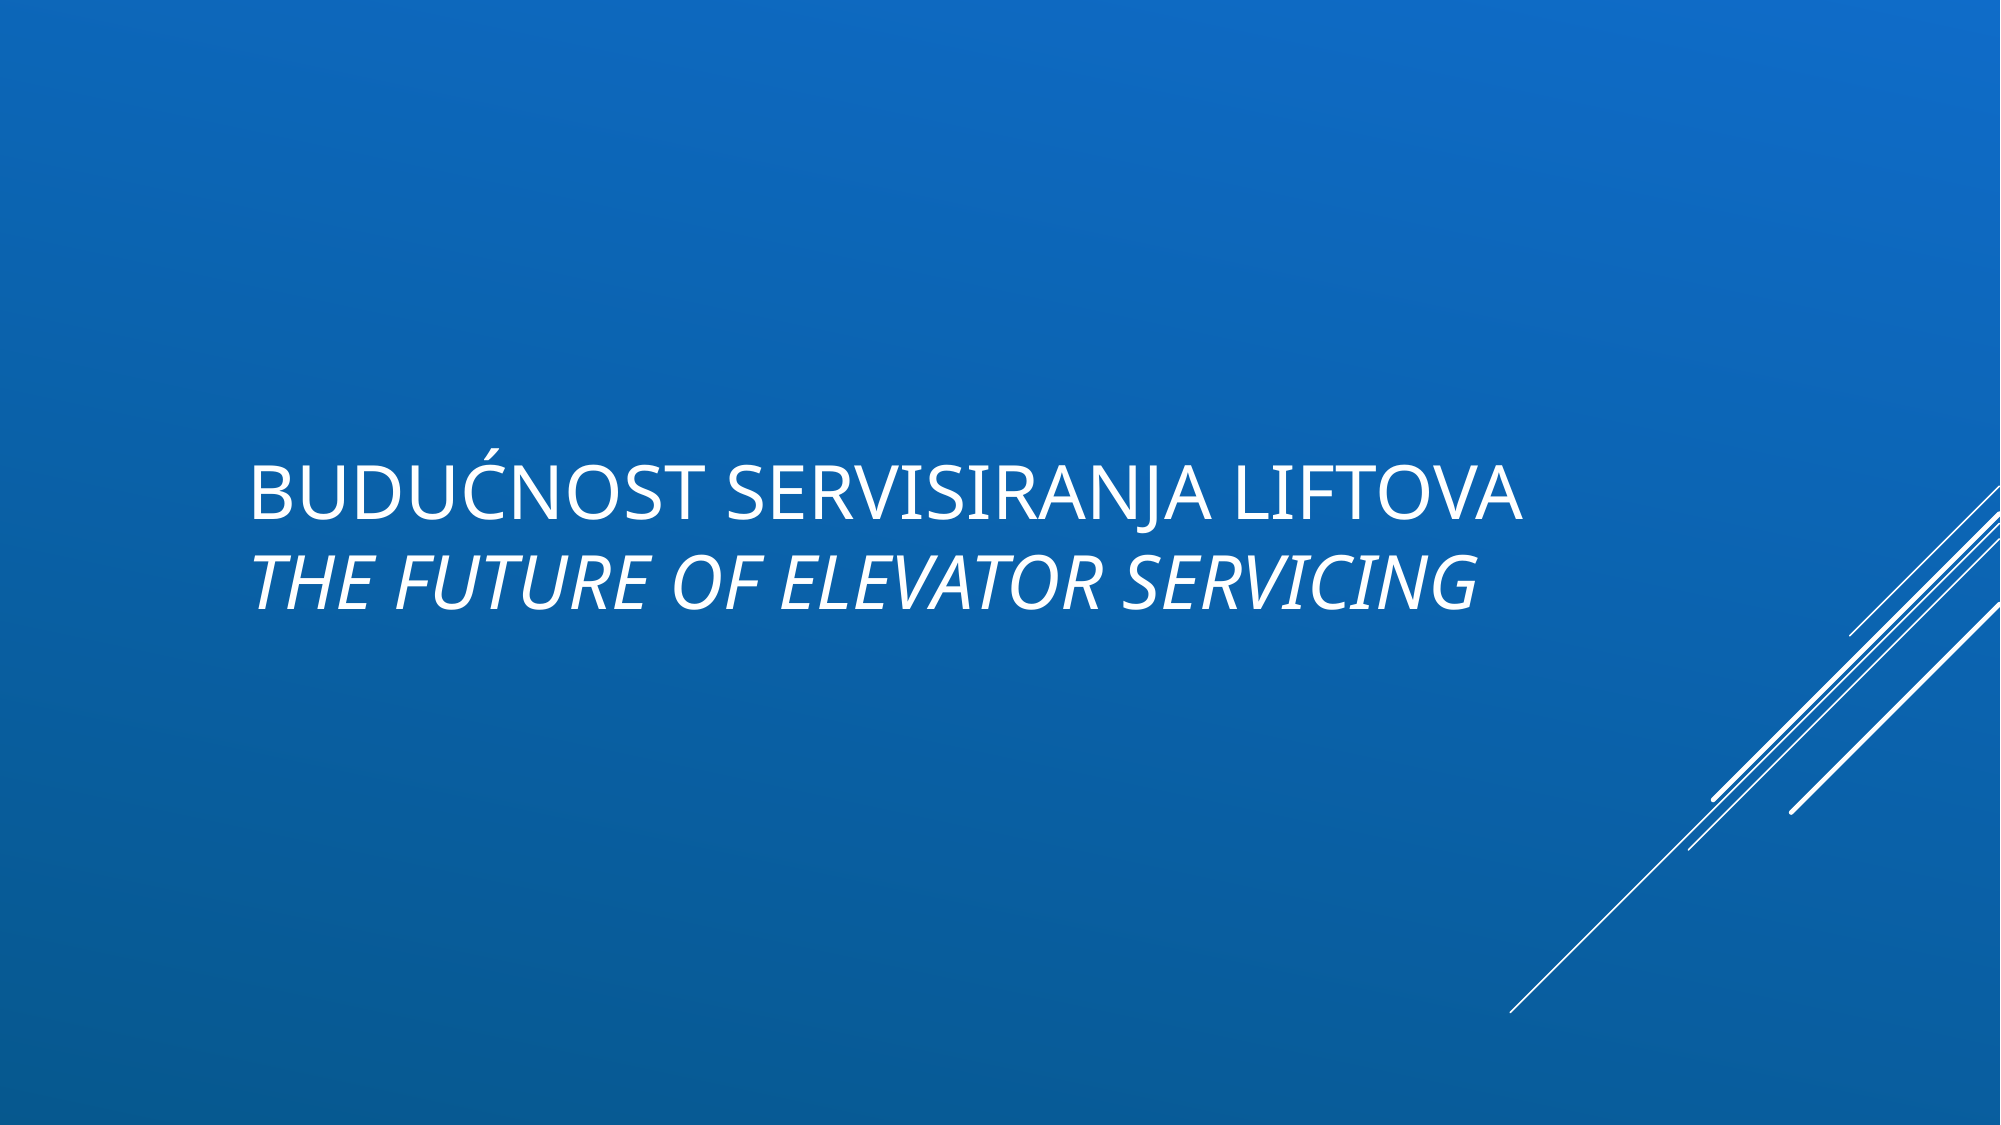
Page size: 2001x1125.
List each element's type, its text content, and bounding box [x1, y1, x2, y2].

title Budućnost servisiranja liftova The future of elevator servicing [232, 411, 1633, 659]
